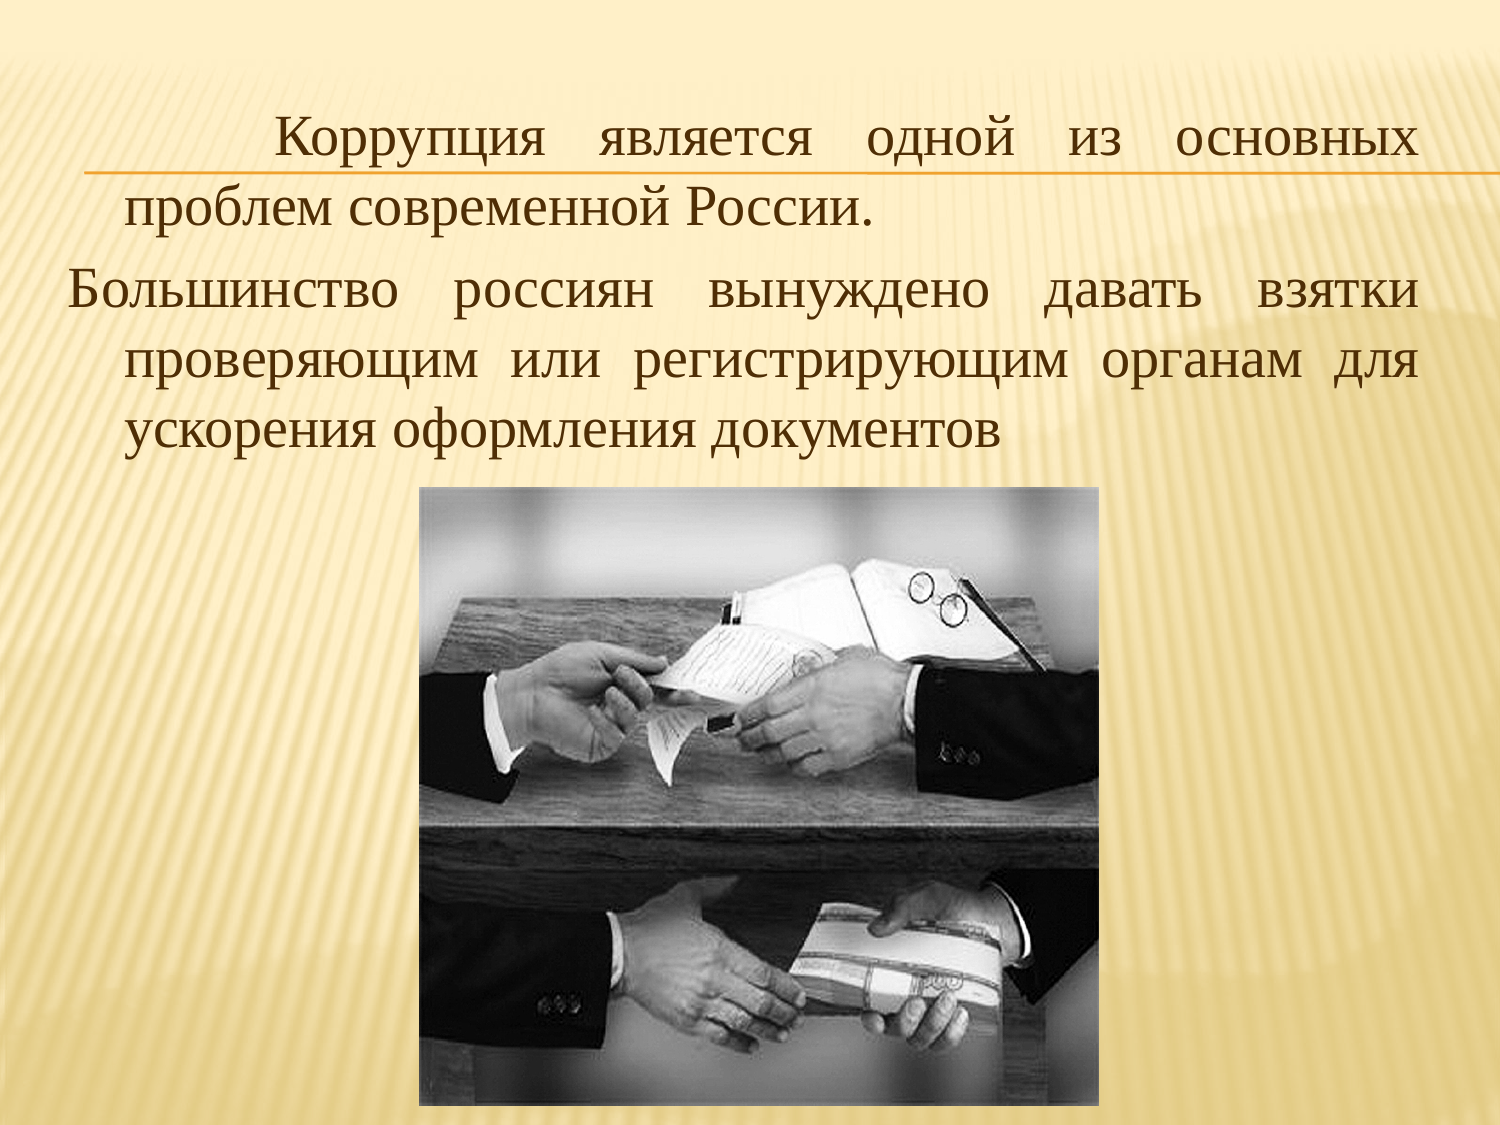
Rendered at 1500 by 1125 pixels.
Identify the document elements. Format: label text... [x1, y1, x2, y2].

list Коррупция является одной из основных проблем современной России. Большинство россиян вынуждено давать взятки проверяющим или регистрирующим органам для ускорения оформления документов [53, 90, 1436, 1006]
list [418, 487, 1099, 1107]
